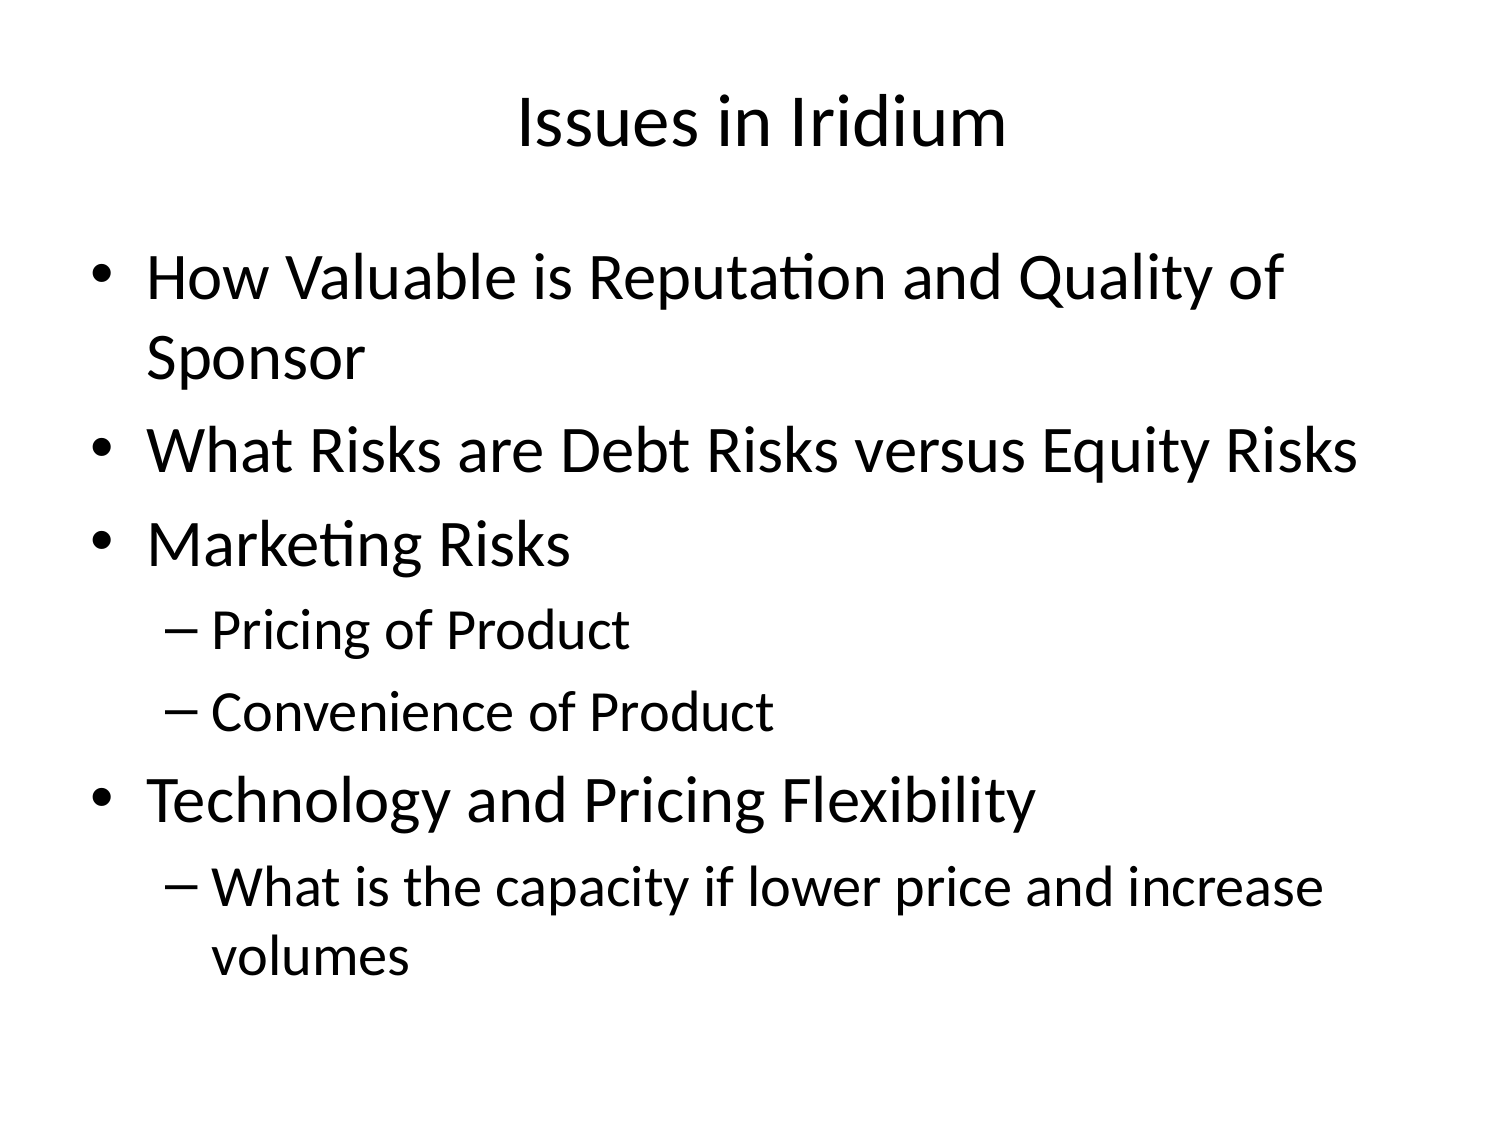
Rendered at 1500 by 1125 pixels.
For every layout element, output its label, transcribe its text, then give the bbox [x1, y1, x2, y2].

title Issues in Iridium [99, 45, 1425, 188]
list How Valuable is Reputation and Quality of Sponsor What Risks are Debt Risks versus Equity Risks Marketing Risks Pricing of Product Convenience of Product Technology and Pricing Flexibility What is the capacity if lower price and increase volumes [75, 224, 1425, 1005]
